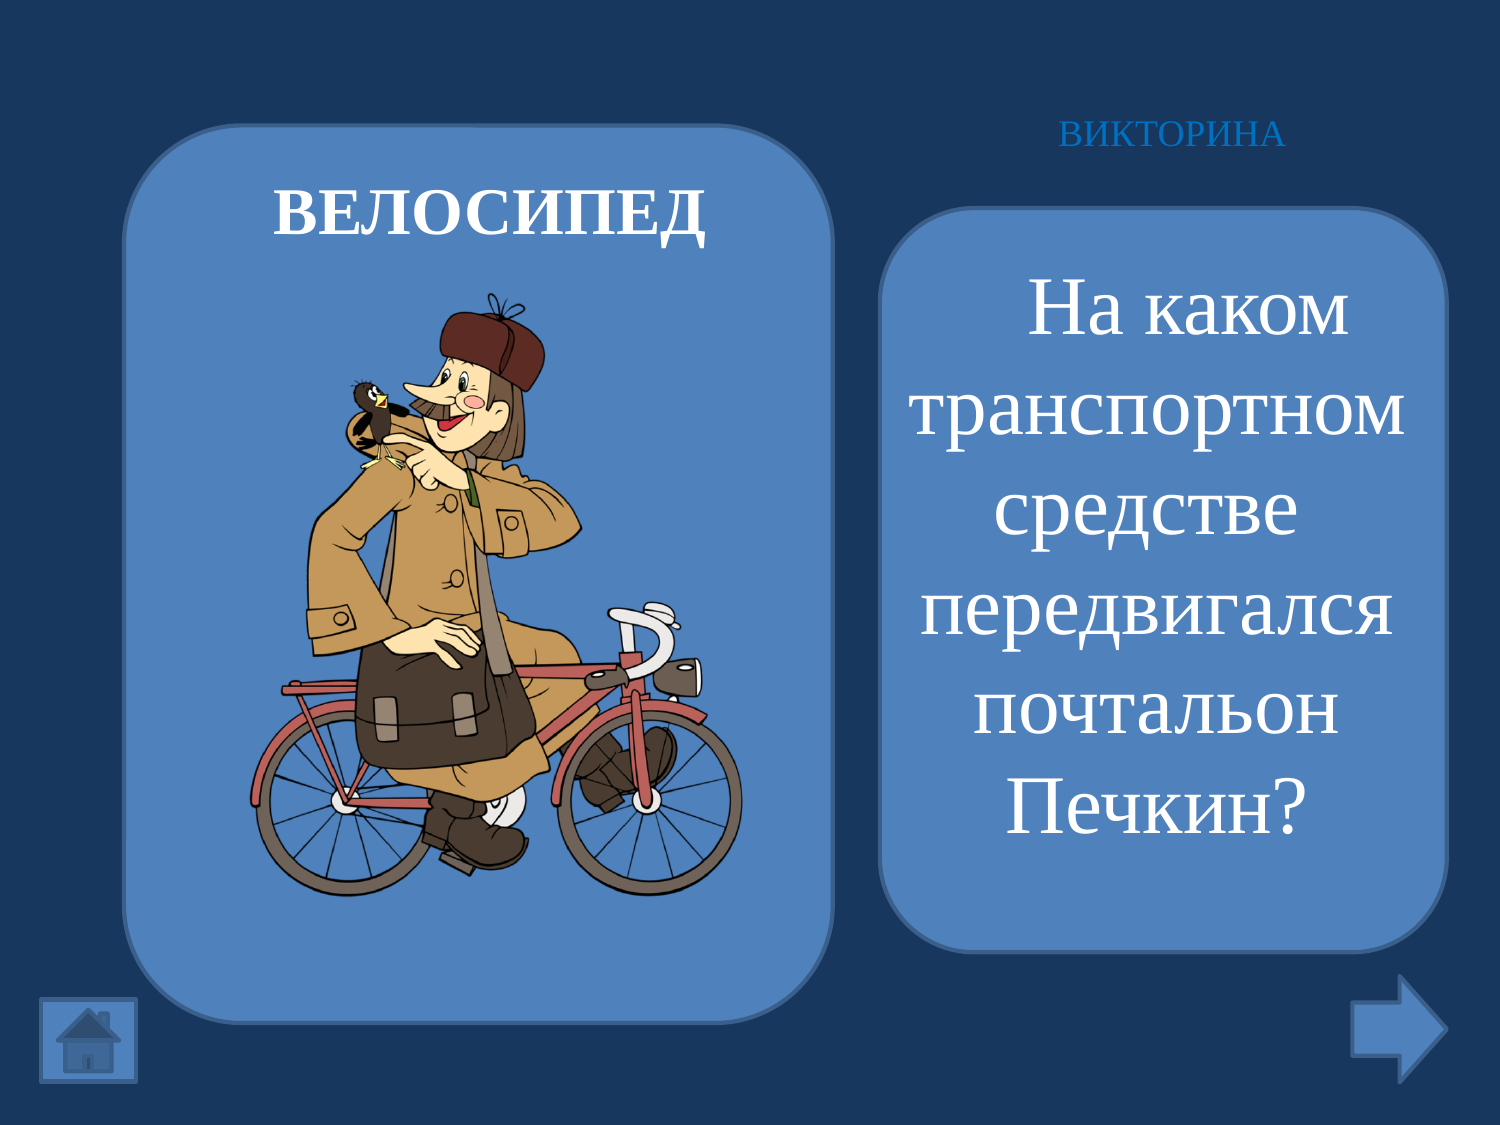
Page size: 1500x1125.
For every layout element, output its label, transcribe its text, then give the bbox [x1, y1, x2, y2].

text_box [39, 997, 138, 1084]
picture [194, 290, 748, 918]
text_box [877, 205, 1449, 955]
text_box На каком транспортном средстве передвигался почтальон Печкин? [891, 243, 1424, 859]
text_box ВЕЛОСИПЕД [242, 160, 739, 256]
text_box [1350, 974, 1449, 1085]
text_box [121, 123, 835, 1026]
text_box ВИКТОРИНА [844, 101, 1500, 162]
